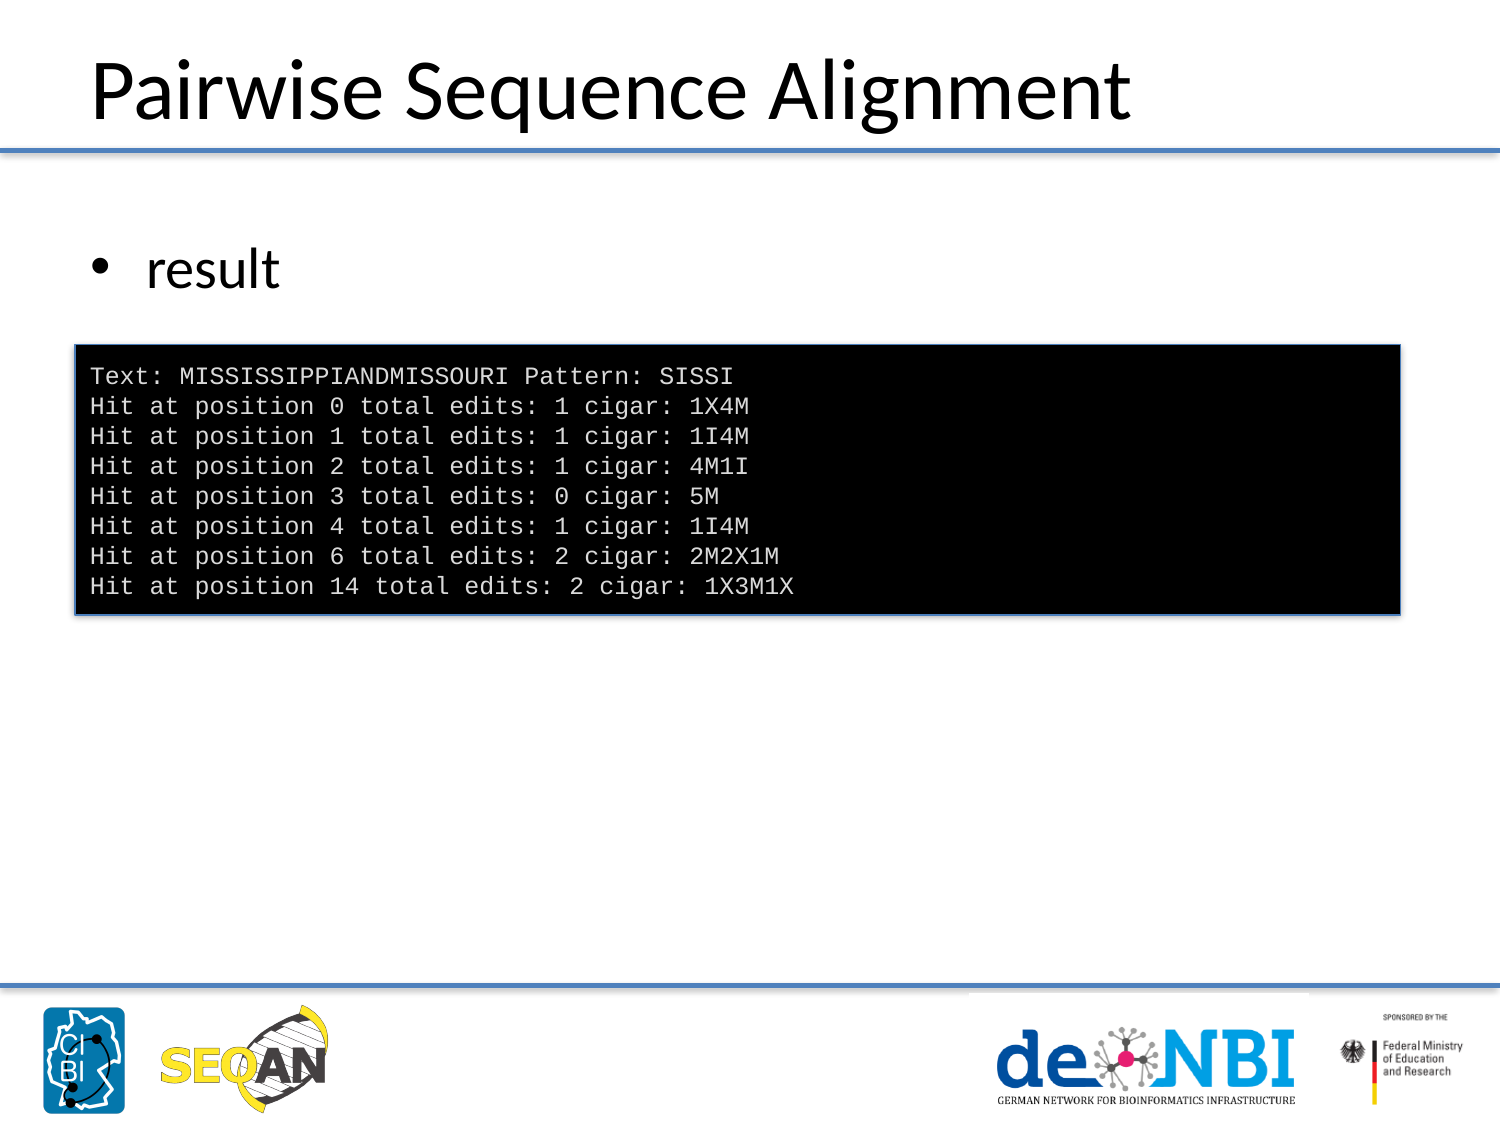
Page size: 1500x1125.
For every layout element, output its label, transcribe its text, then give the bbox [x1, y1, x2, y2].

list result [75, 222, 1425, 888]
text_box Text: MISSISSIPPIANDMISSOURI Pattern: SISSI Hit at position 0 total edits: 1 cigar: 1X4M Hit at position 1 total edits: 1 cigar: 1I4M Hit at position 2 total edits: 1 cigar: 4M1I Hit at position 3 total edits: 0 cigar: 5M Hit at position 4 total edits: 1 cigar: 1I4M Hit at position 6 total edits: 2 cigar: 2M2X1M Hit at position 14 total edits: 2 cigar: 1X3M1X [74, 344, 1401, 616]
title Pairwise Sequence Alignment [75, 25, 1425, 145]
picture [48, 1010, 120, 1109]
picture [969, 993, 1309, 1122]
picture [141, 1002, 332, 1121]
